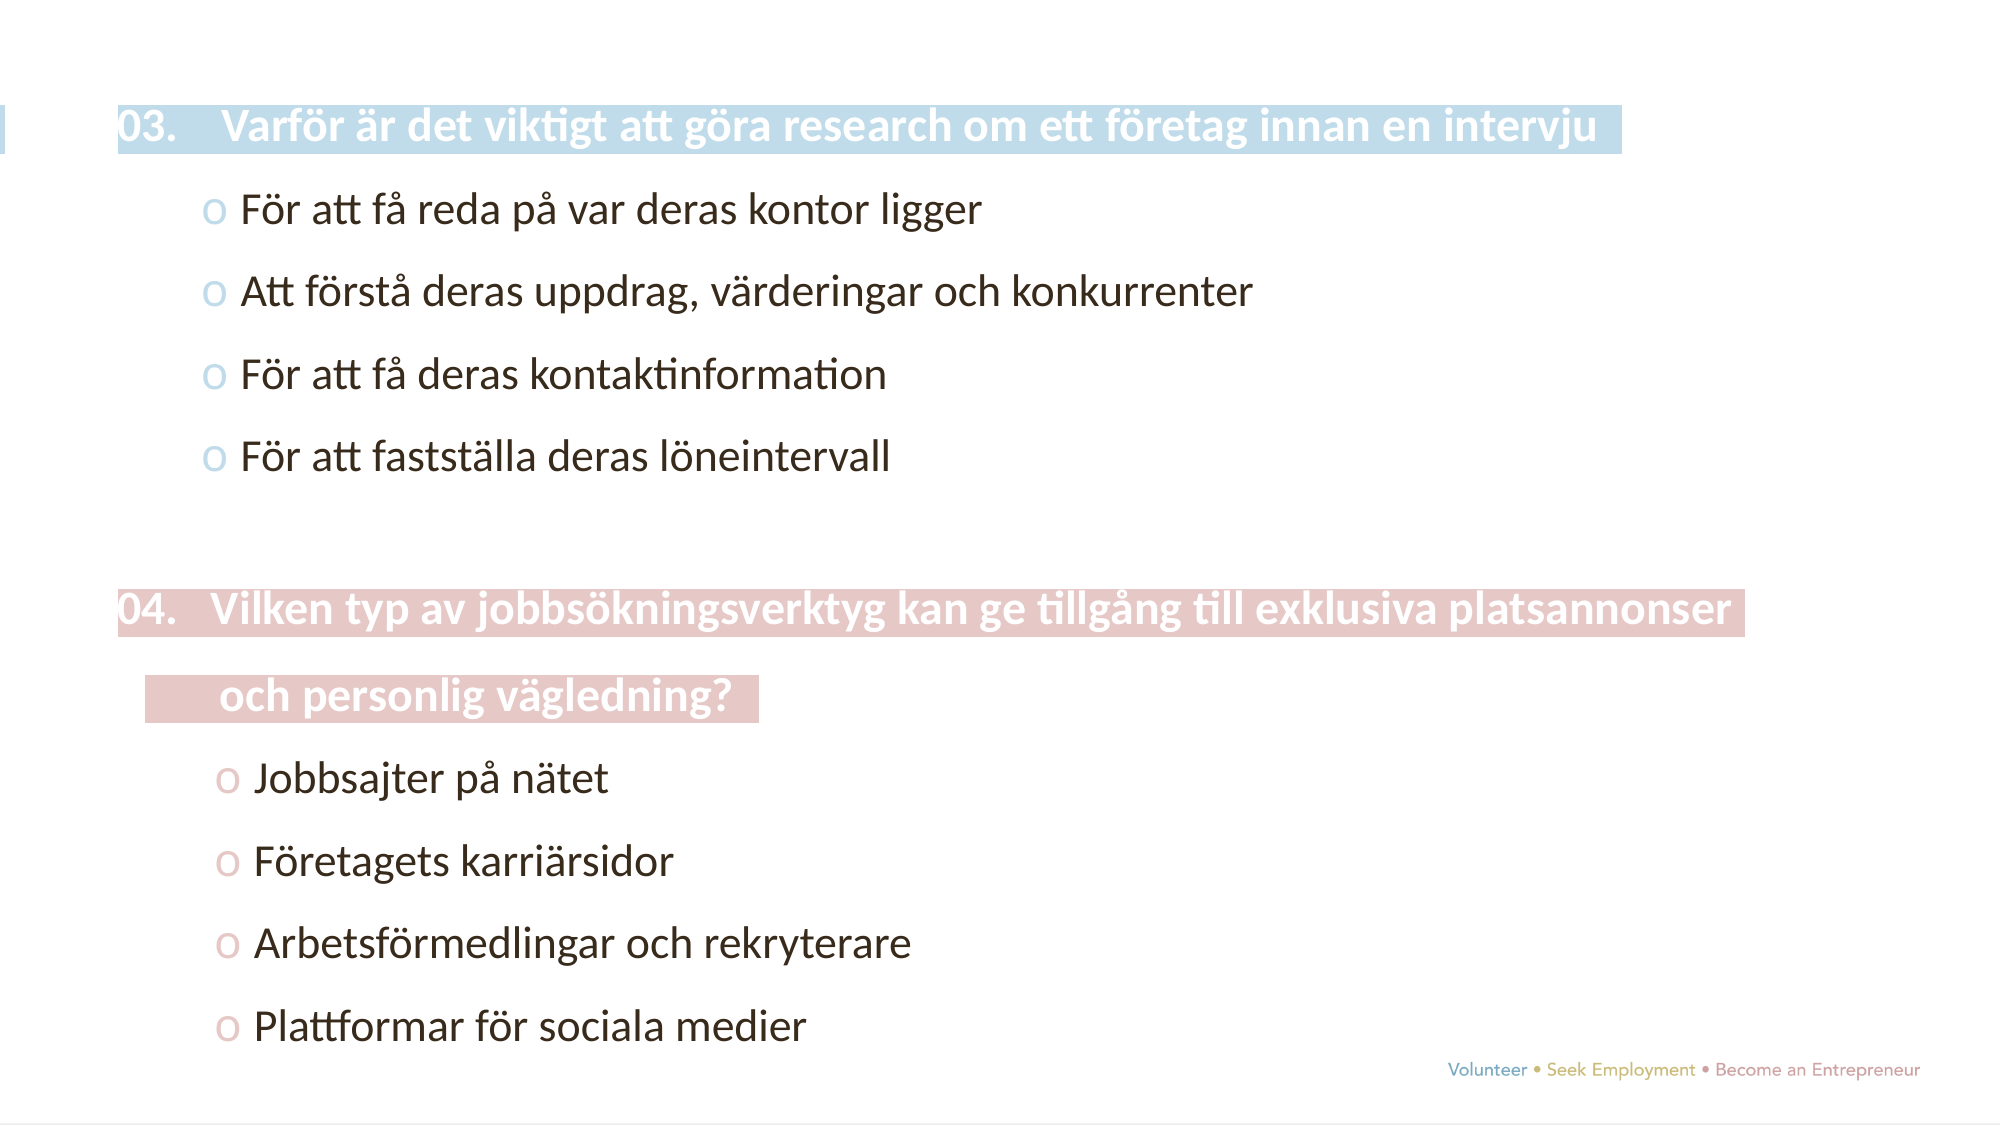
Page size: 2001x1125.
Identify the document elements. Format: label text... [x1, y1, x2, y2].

text_box 03. Varför är det viktigt att göra research om ett företag innan en intervju? o För att få reda på var deras kontor ligger o Att förstå deras uppdrag, värderingar och konkurrenter o För att få deras kontaktinformation o För att fastställa deras löneintervall 04. Vilken typ av jobbsökningsverktyg kan ge tillgång till exklusiva platsannonser och personlig vägledning? . o Jobbsajter på nätet o Företagets karriärsidor o Arbetsförmedlingar och rekryterare o Plattformar för sociala medier [0, 57, 1830, 1125]
picture [1830, 1046, 1971, 1103]
